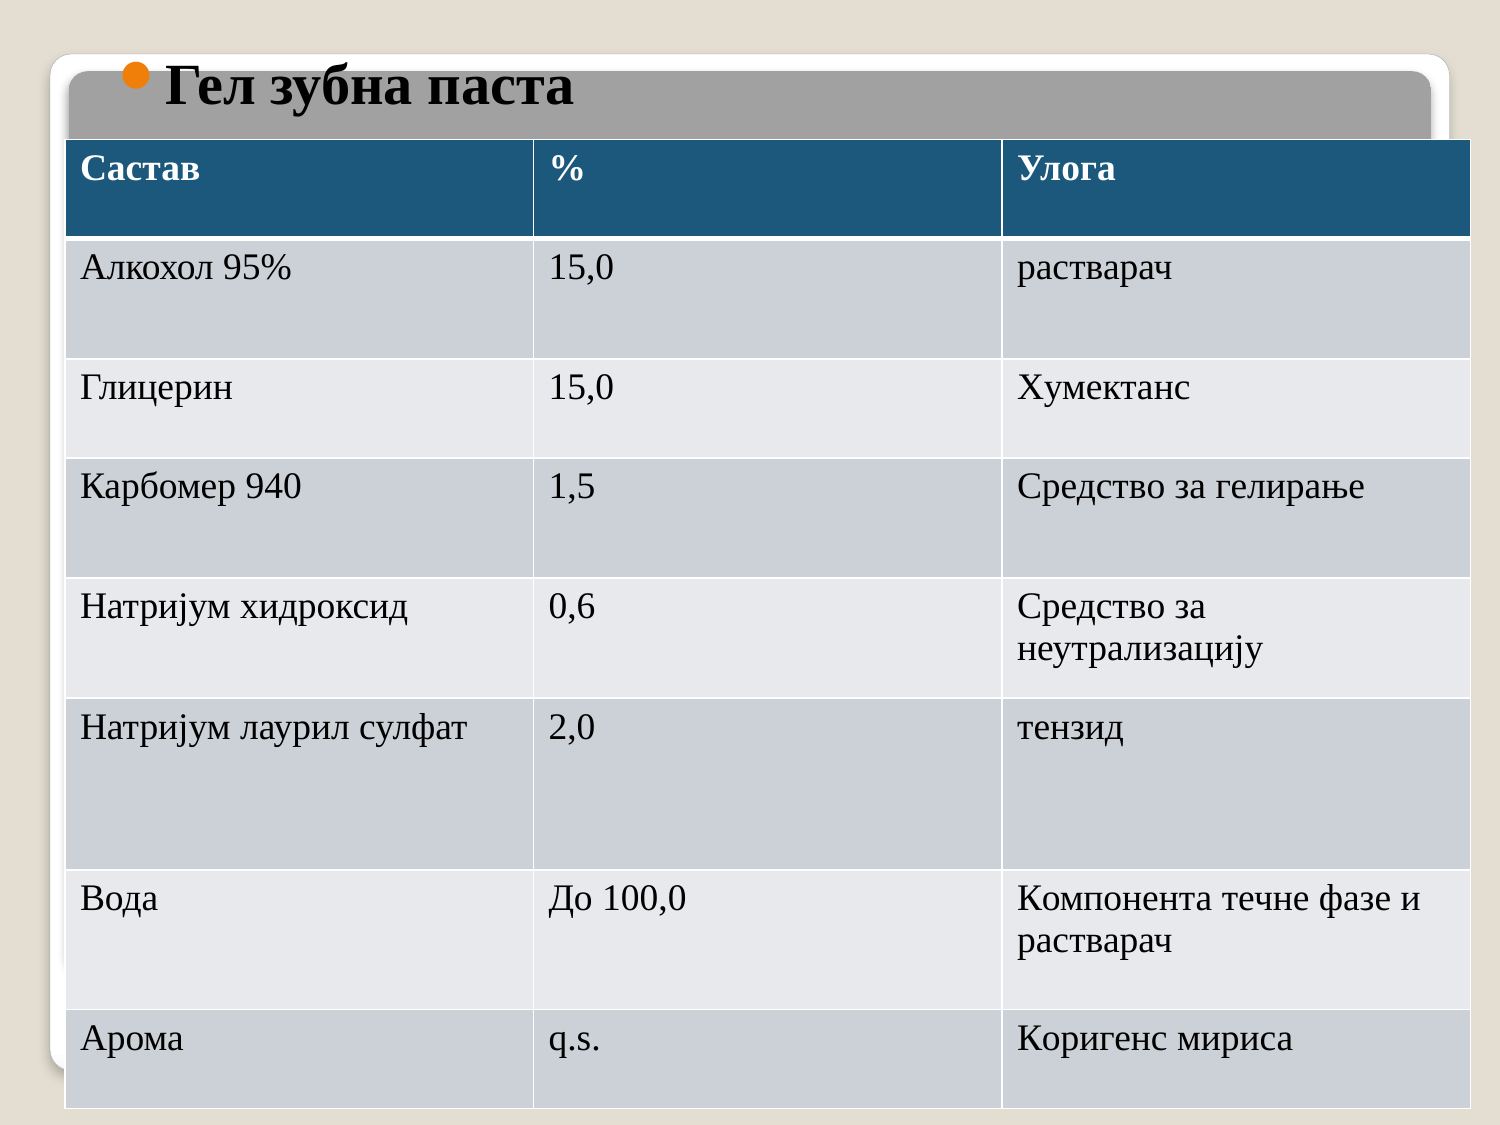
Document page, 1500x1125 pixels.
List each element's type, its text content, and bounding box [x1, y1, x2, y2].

table_cell 0,6 [534, 579, 1001, 697]
table_cell q.s. [534, 1010, 1001, 1108]
table_cell растварач [1003, 241, 1470, 358]
table_cell Коригенс мириса [1003, 1010, 1470, 1108]
table_cell Натријум хидроксид [66, 579, 533, 697]
table_cell 15,0 [534, 360, 1001, 457]
table_cell 2,0 [534, 699, 1001, 869]
table_cell Хумектанс [1003, 360, 1470, 457]
list Гел зубна паста [88, 30, 1431, 139]
table_cell До 100,0 [534, 871, 1001, 1009]
table_cell Глицерин [66, 360, 533, 457]
table_header Састав [66, 140, 533, 236]
table_cell Карбомер 940 [66, 459, 533, 577]
table_cell Вода [66, 871, 533, 1009]
table_cell Натријум лаурил сулфат [66, 699, 533, 869]
table_cell Компонента течне фазе и растварач [1003, 871, 1470, 1009]
table_cell тензид [1003, 699, 1470, 869]
table_cell 15,0 [534, 241, 1001, 358]
table_cell Средство за неутрализацију [1003, 579, 1470, 697]
table_cell Средство за гелирање [1003, 459, 1470, 577]
table_header % [534, 140, 1001, 236]
table_cell 1,5 [534, 459, 1001, 577]
table_header Улога [1003, 140, 1470, 236]
table_cell Алкохол 95% [66, 241, 533, 358]
table_cell Арома [66, 1010, 533, 1108]
